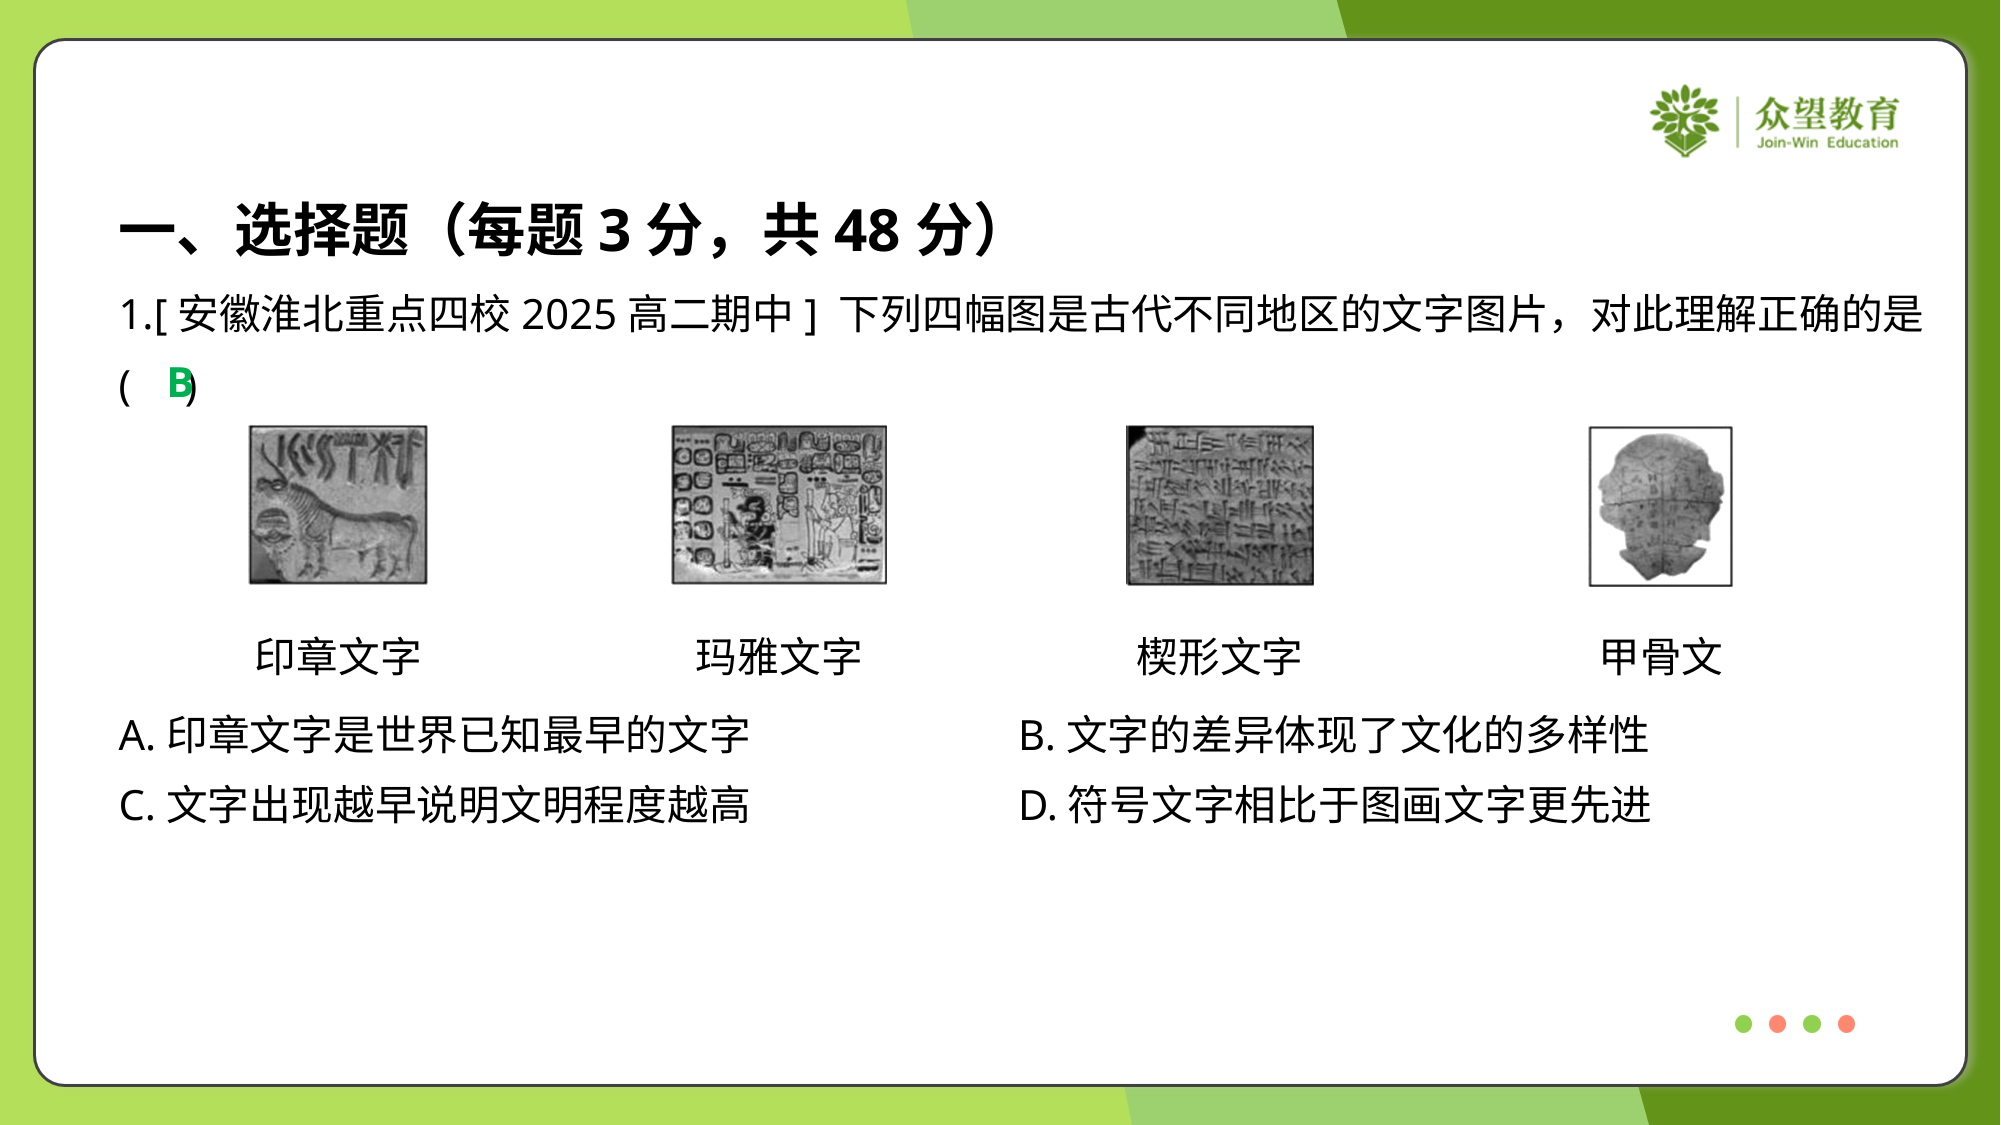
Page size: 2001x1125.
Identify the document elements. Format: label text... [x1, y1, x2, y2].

text_box 1.[安徽淮北重点四校2025高二期中] 下列四幅图是古代不同地区的文字图片，对此理解正确的是 ( ) [118, 263, 1883, 402]
text_box B [151, 334, 210, 399]
text_box 甲骨文 [1594, 607, 1729, 683]
picture [0, 0, 2000, 1125]
text_box 楔形文字 [1132, 607, 1309, 683]
text_box A.印章文字是世界已知最早的文字 B.文字的差异体现了文化的多样性 C.文字出现越早说明文明程度越高 D.符号文字相比于图画文字更先进 [118, 683, 1883, 822]
text_box 玛雅文字 [691, 607, 868, 683]
text_box 印章文字 [250, 607, 427, 683]
text_box 一、选择题（每题3分，共48分） [118, 158, 1883, 263]
